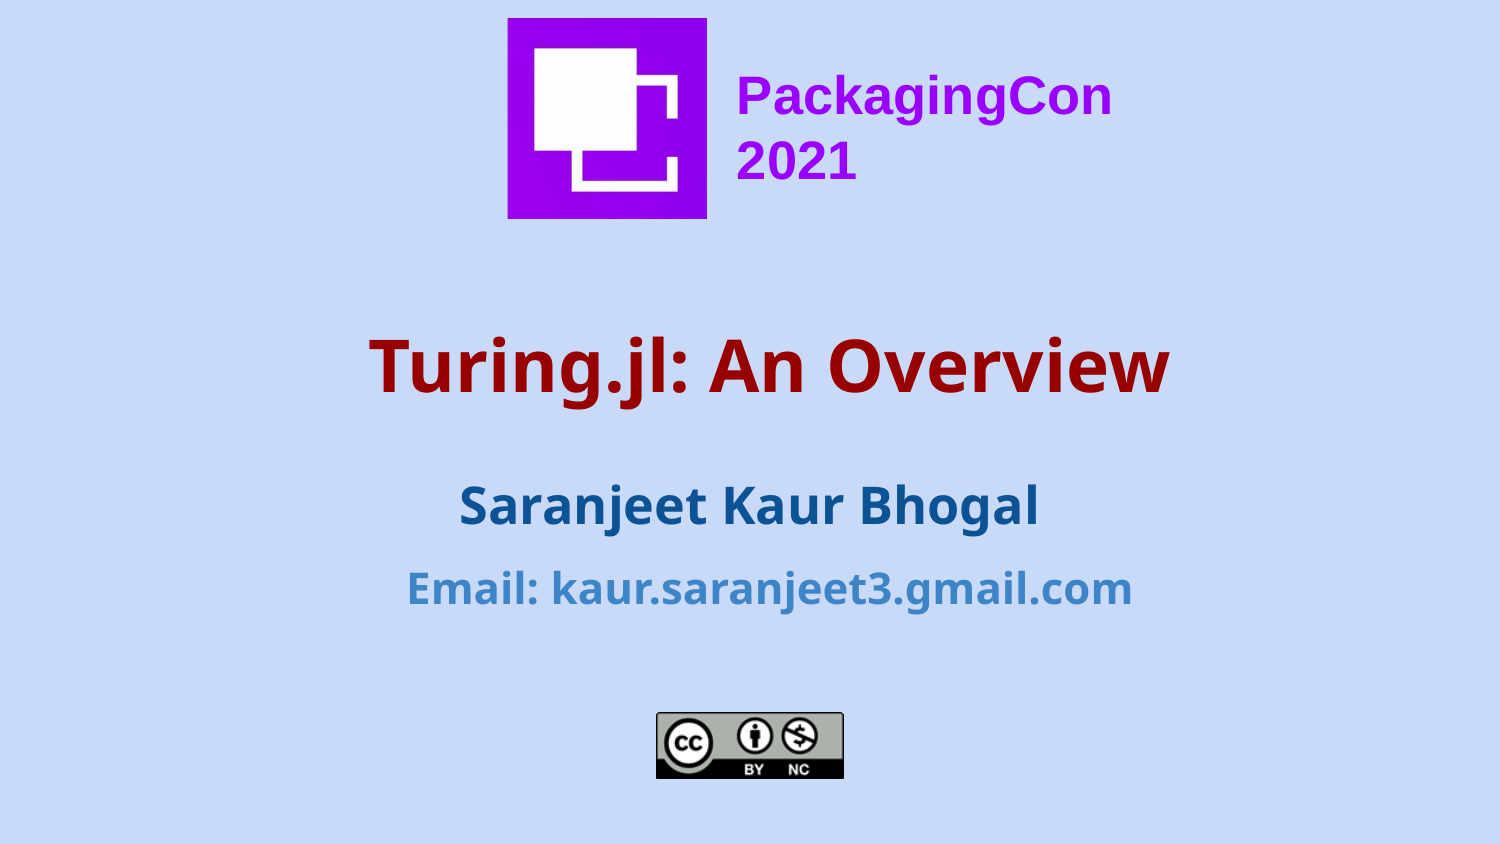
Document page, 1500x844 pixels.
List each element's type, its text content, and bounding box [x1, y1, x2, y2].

subtitle Saranjeet Kaur Bhogal [51, 464, 1449, 546]
text_box Email: kaur.saranjeet3.gmail.com [288, 545, 1252, 628]
picture [507, 17, 708, 219]
text_box PackagingCon 2021 [721, 45, 1134, 205]
picture [656, 712, 844, 779]
title Turing.jl: An Overview [91, 249, 1449, 422]
